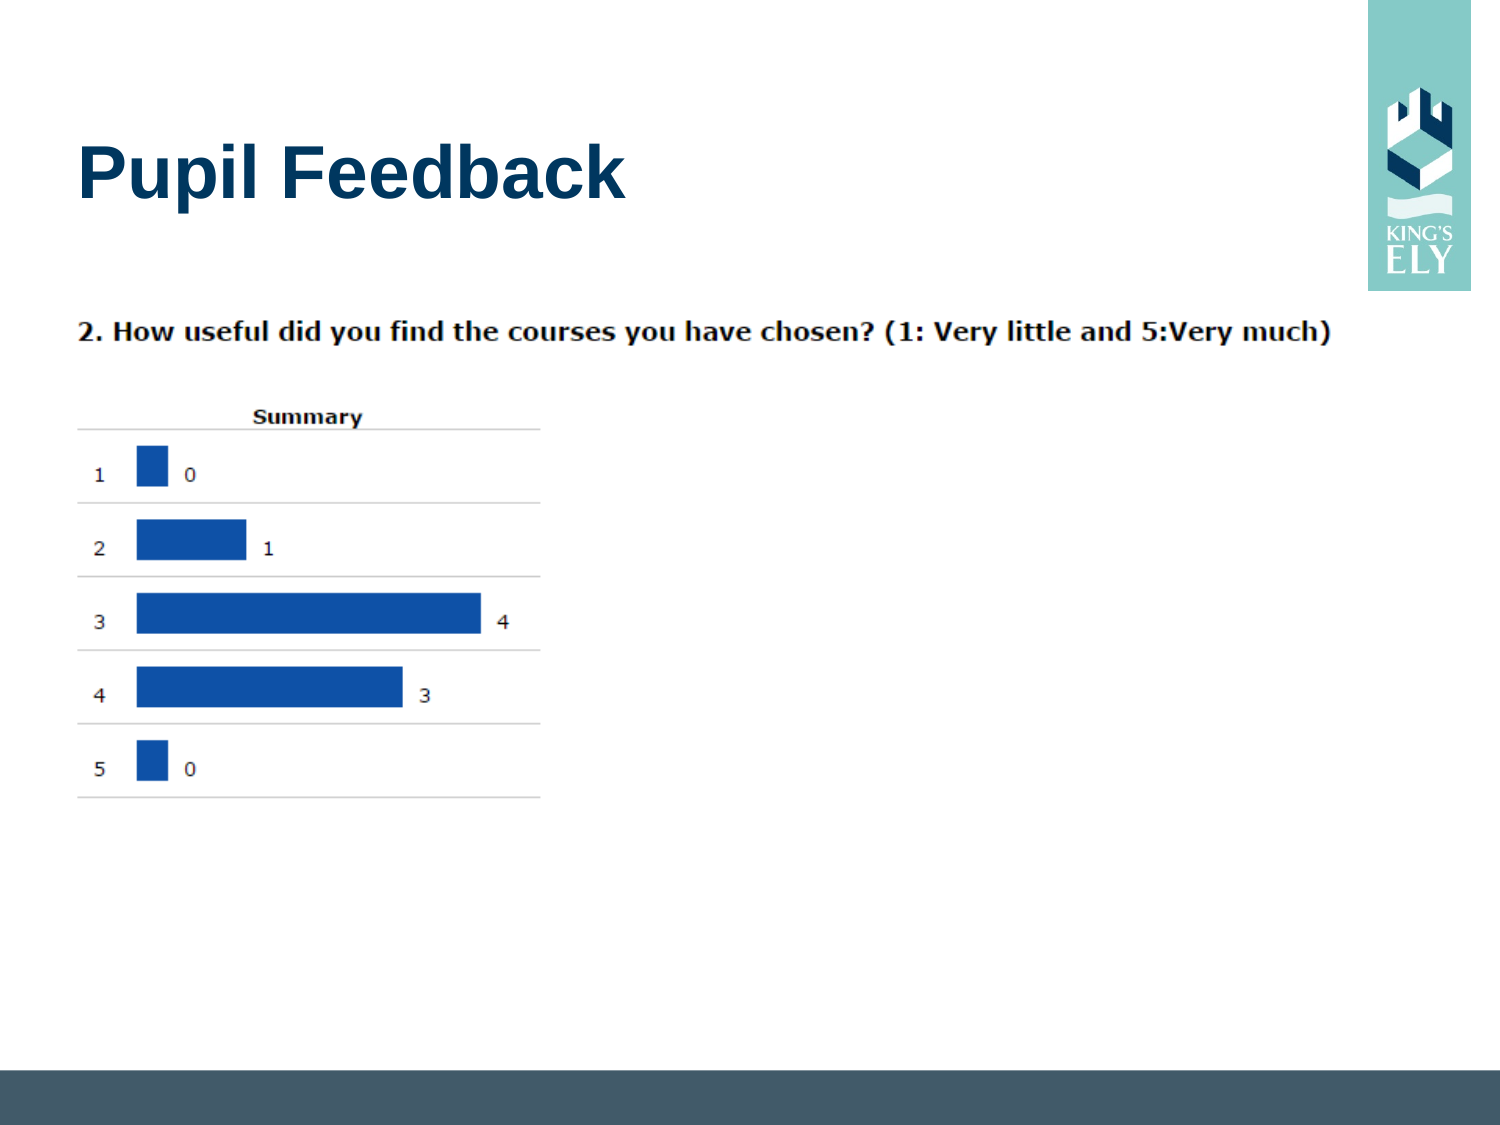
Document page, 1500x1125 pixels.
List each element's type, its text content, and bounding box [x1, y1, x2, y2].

title Pupil Feedback [62, 82, 1329, 256]
picture [62, 302, 1365, 825]
picture [1368, 0, 1471, 291]
